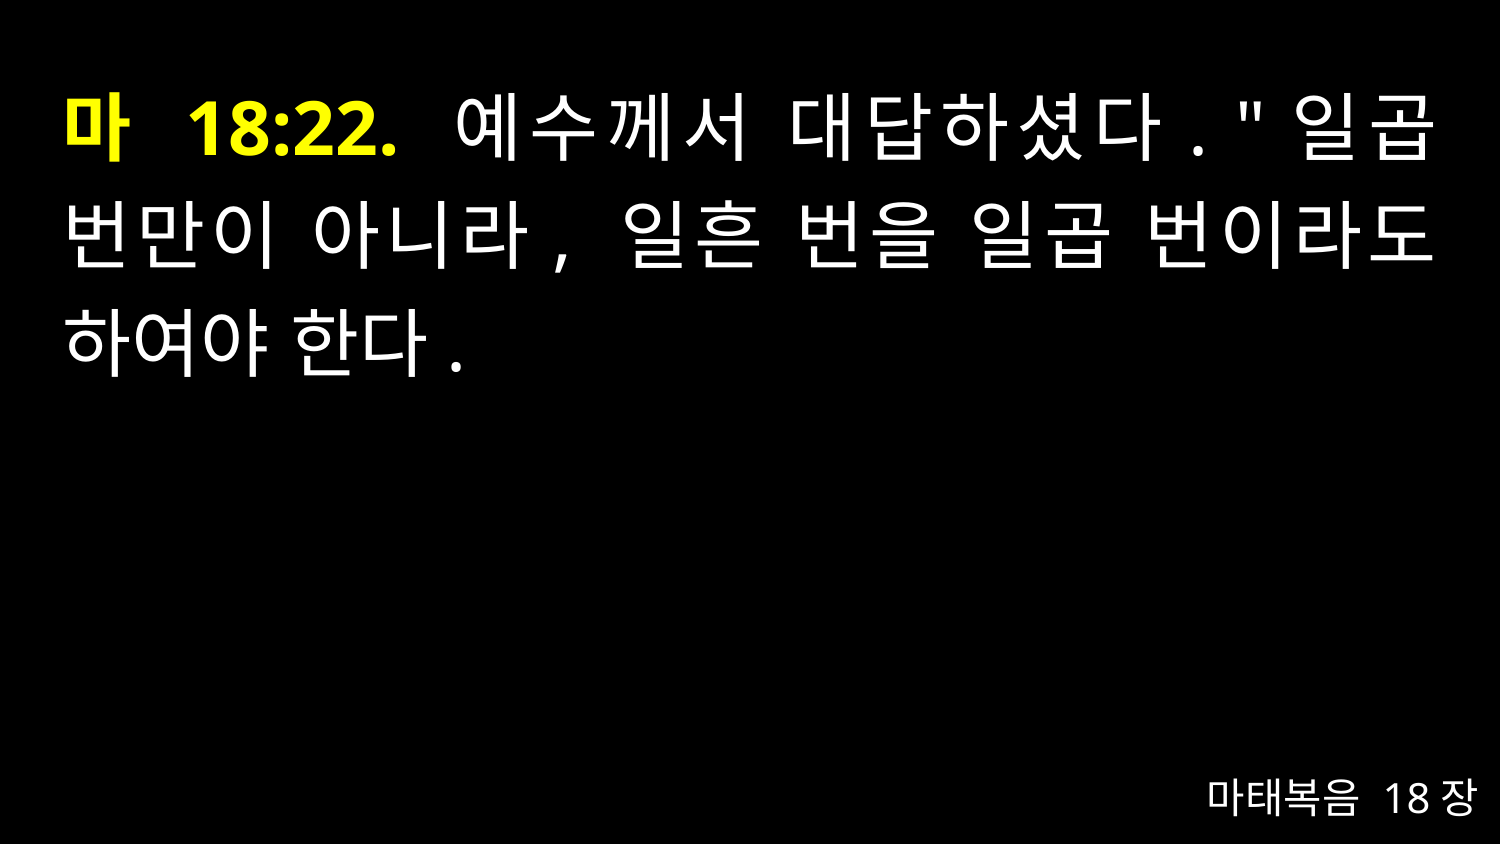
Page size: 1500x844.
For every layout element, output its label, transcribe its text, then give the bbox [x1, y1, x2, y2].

subtitle 마태복음 18장 [916, 770, 1500, 844]
title 마 18:22. 예수께서 대답하셨다. "일곱 번만이 아니라, 일흔 번을 일곱 번이라도 하여야 한다. [0, 0, 1500, 844]
